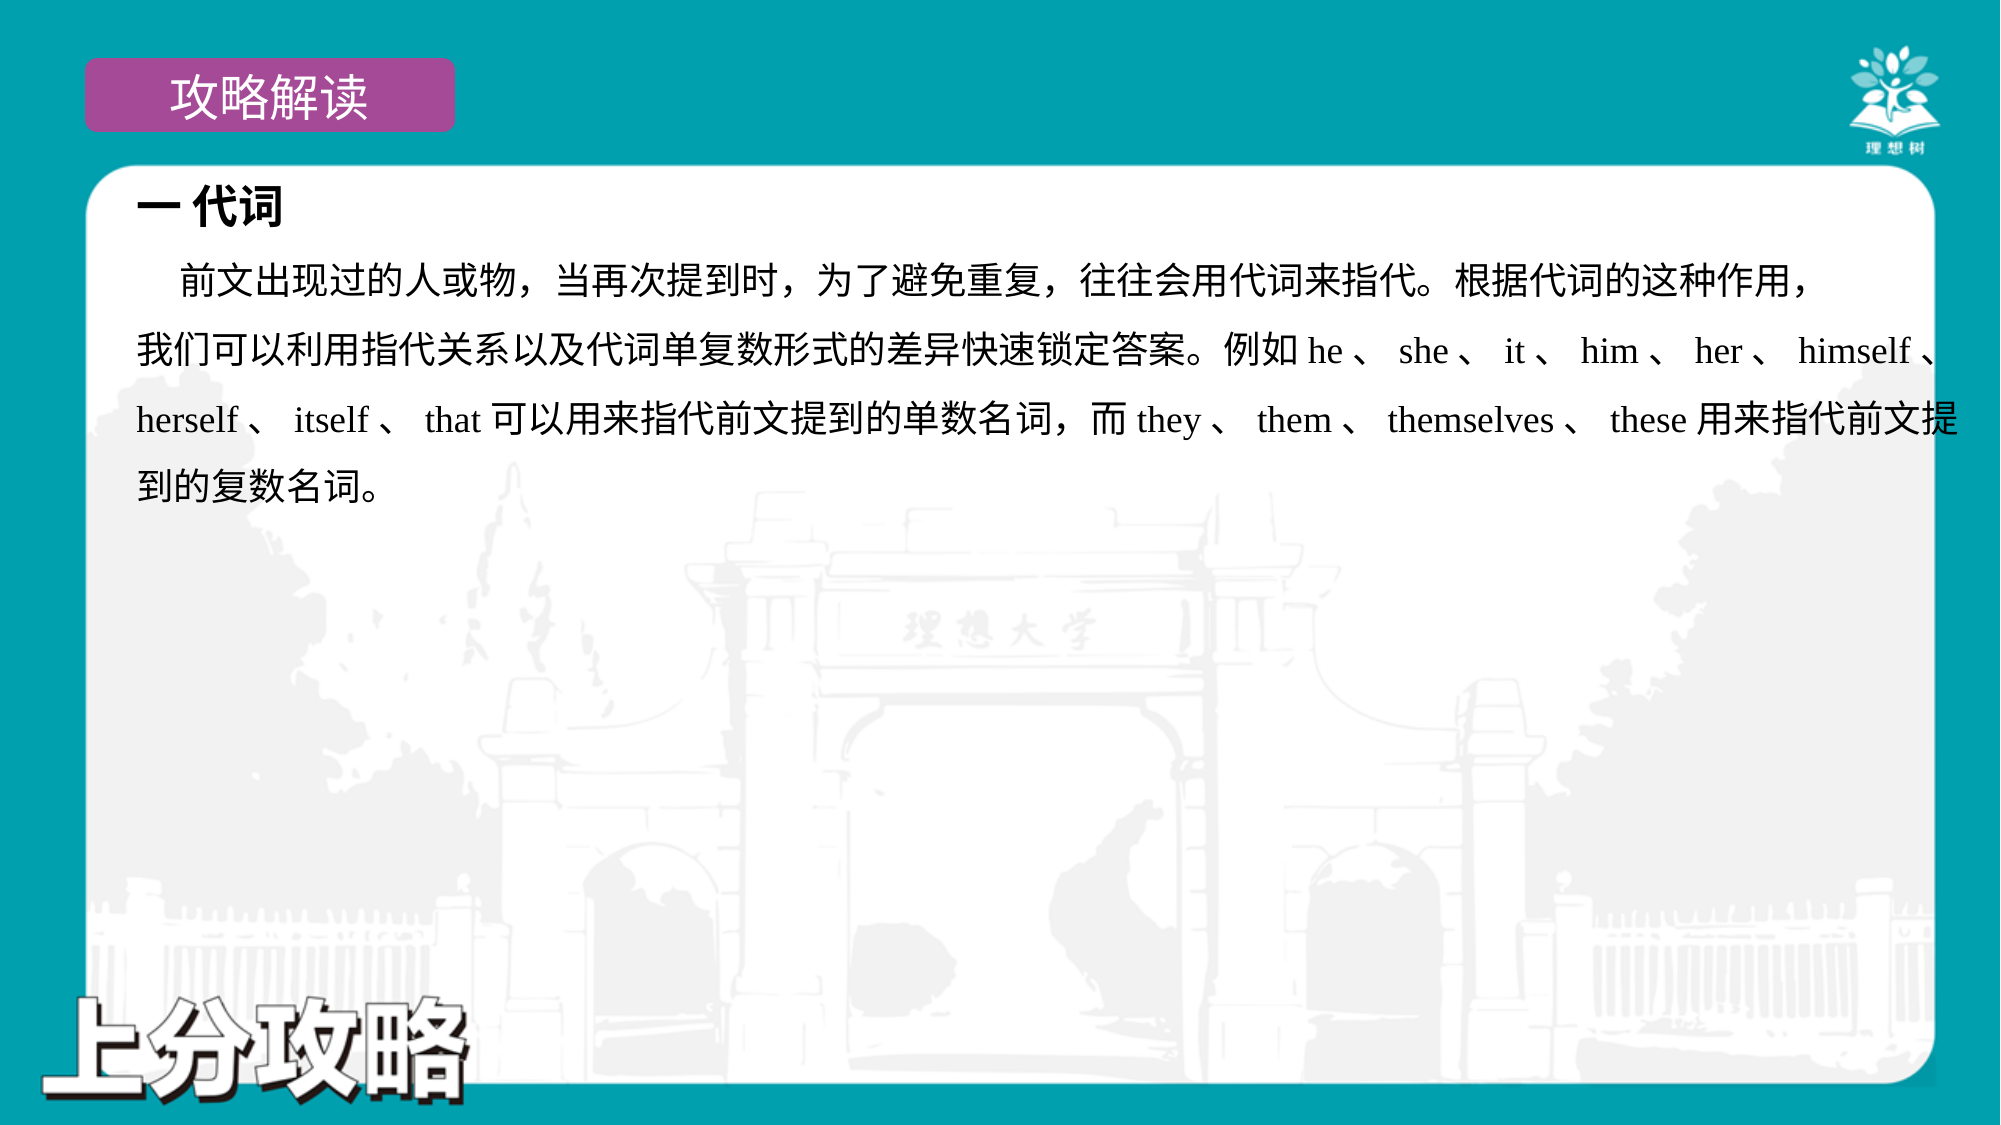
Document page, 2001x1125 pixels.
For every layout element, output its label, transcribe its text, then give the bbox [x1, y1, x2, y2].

picture [0, 0, 2000, 1125]
text_box 前文出现过的人或物，当再次提到时，为了避免重复，往往会用代词来指代。根据代词的这种作用， 我们可以利用指代关系以及代词单复数形式的差异快速锁定答案。例如he、she、it、him、her、himself、 herself、itself、that可以用来指代前文提到的单数名词，而they、them、themselves、these用来指代前文提 到的复数名词。 [136, 233, 1865, 498]
text_box 一 代词 [136, 176, 1865, 232]
